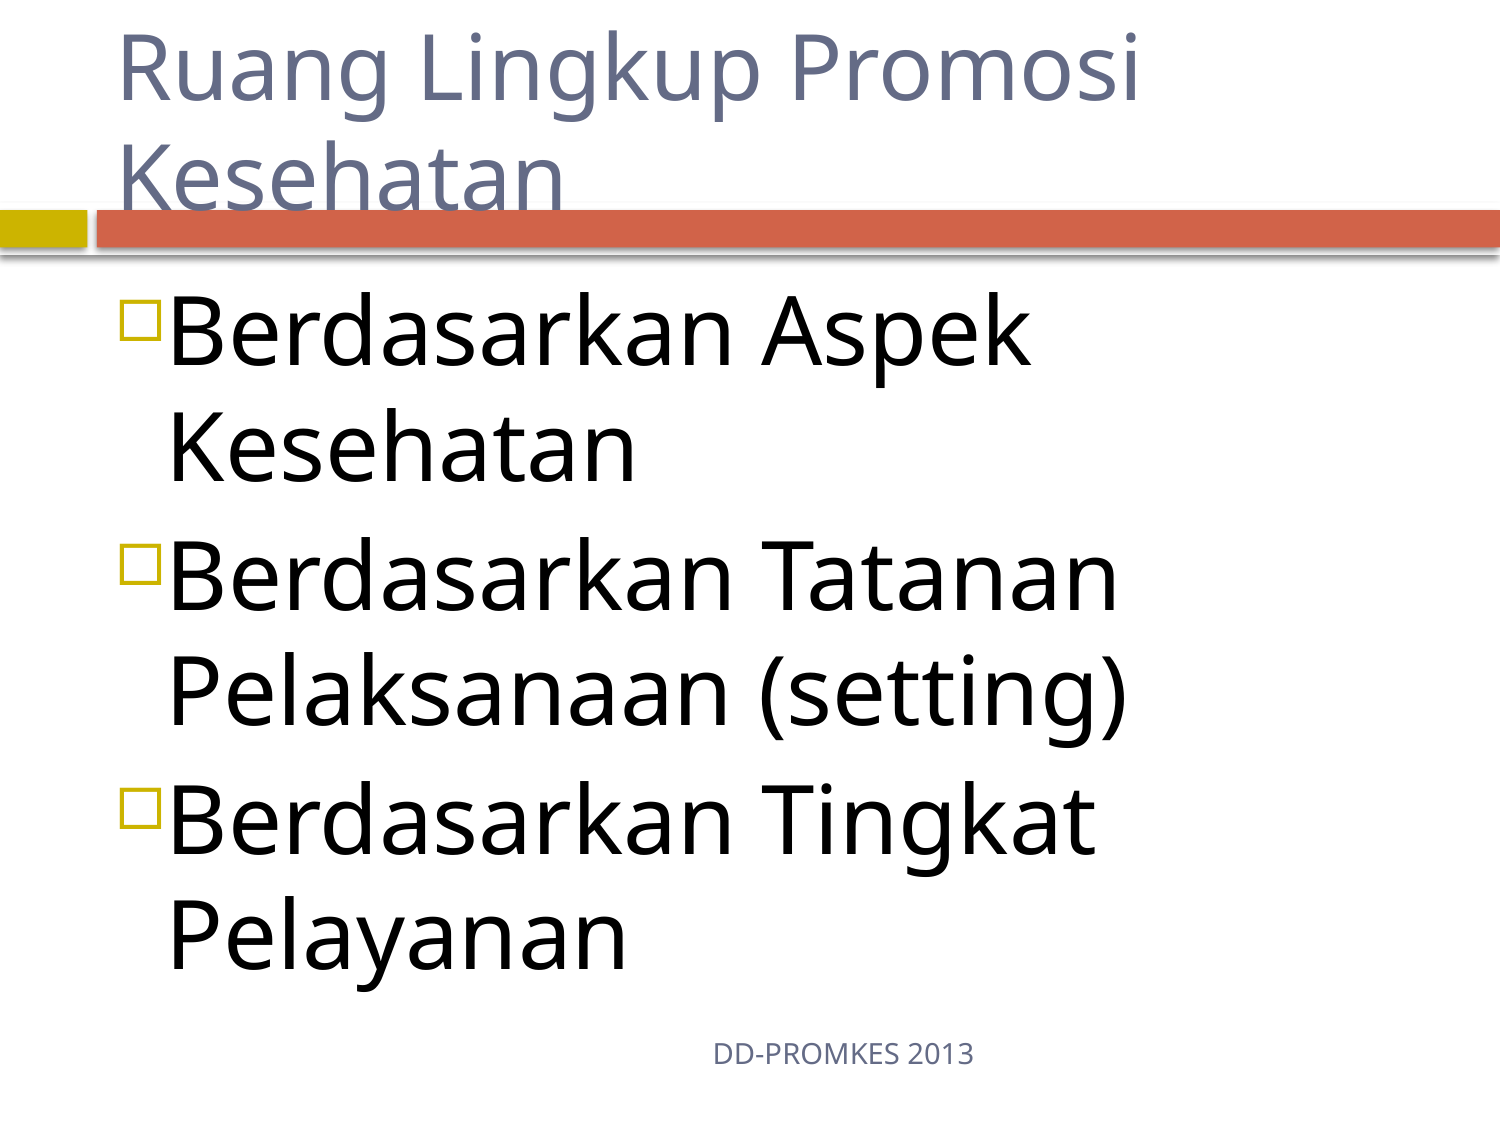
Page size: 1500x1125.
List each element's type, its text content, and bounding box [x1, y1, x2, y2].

list Berdasarkan Aspek Kesehatan Berdasarkan Tatanan Pelaksanaan (setting) Berdasarkan Tingkat Pelayanan [100, 262, 1438, 1000]
footer DD-PROMKES 2013 [99, 1024, 990, 1085]
title Ruang Lingkup Promosi Kesehatan [100, 37, 1438, 200]
